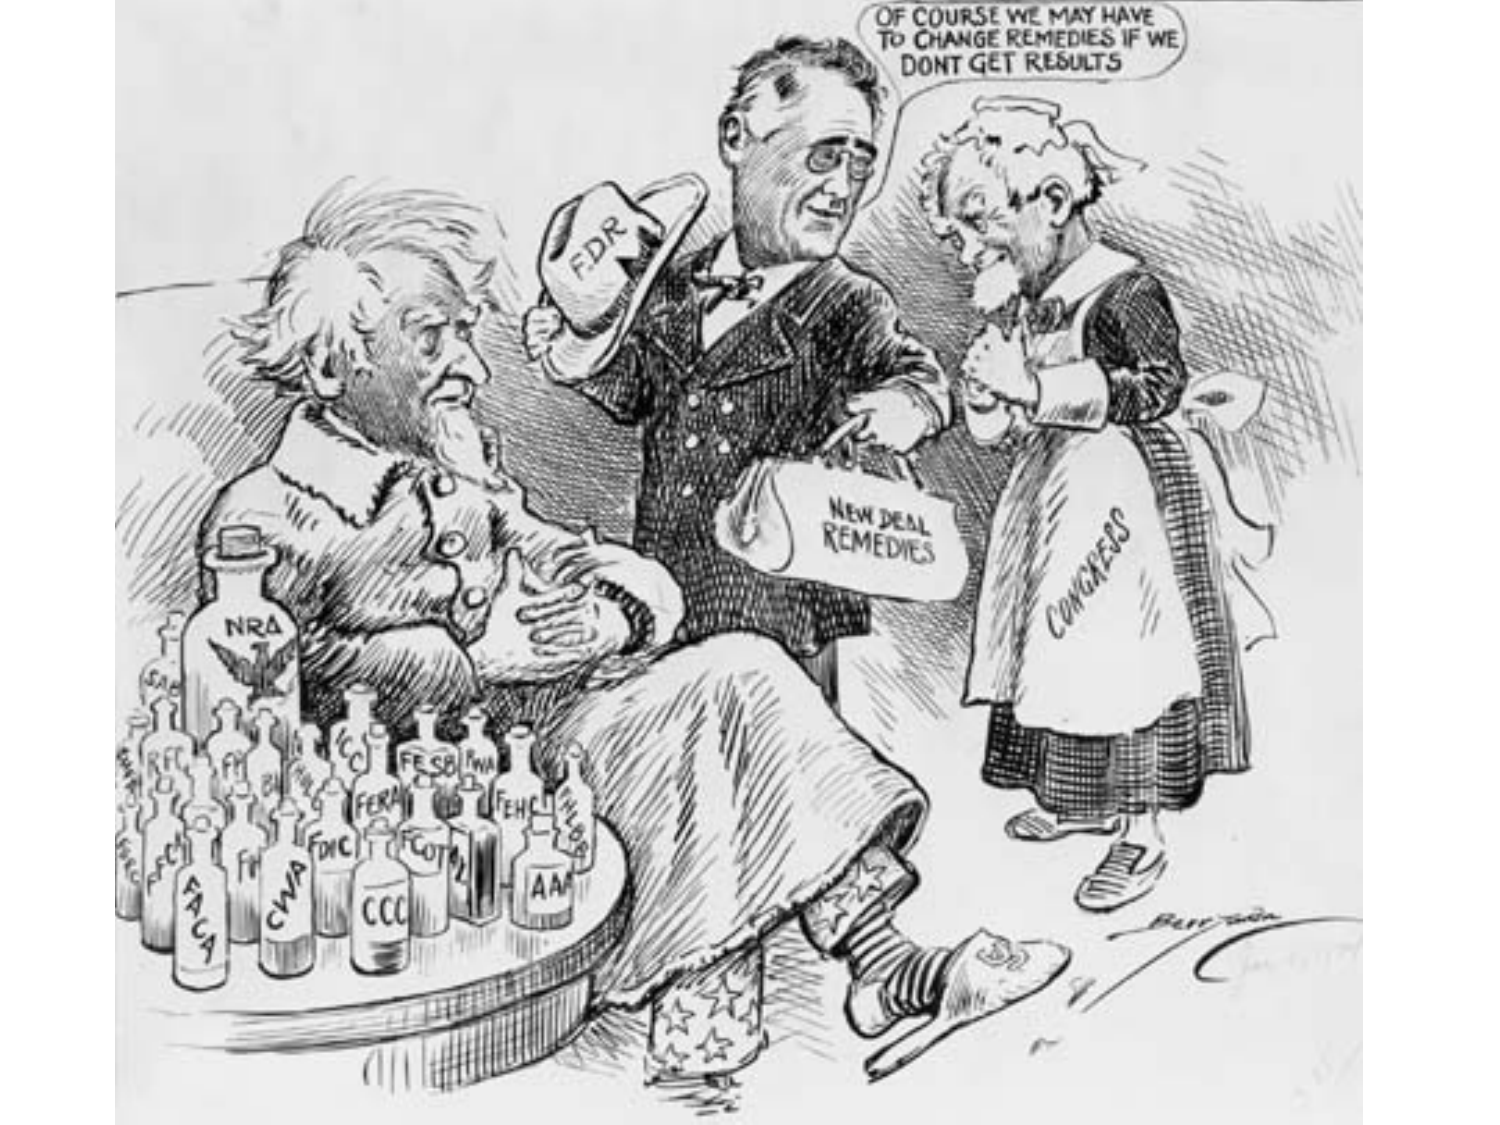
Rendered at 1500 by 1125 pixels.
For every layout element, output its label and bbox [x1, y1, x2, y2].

picture [115, 0, 1363, 1125]
